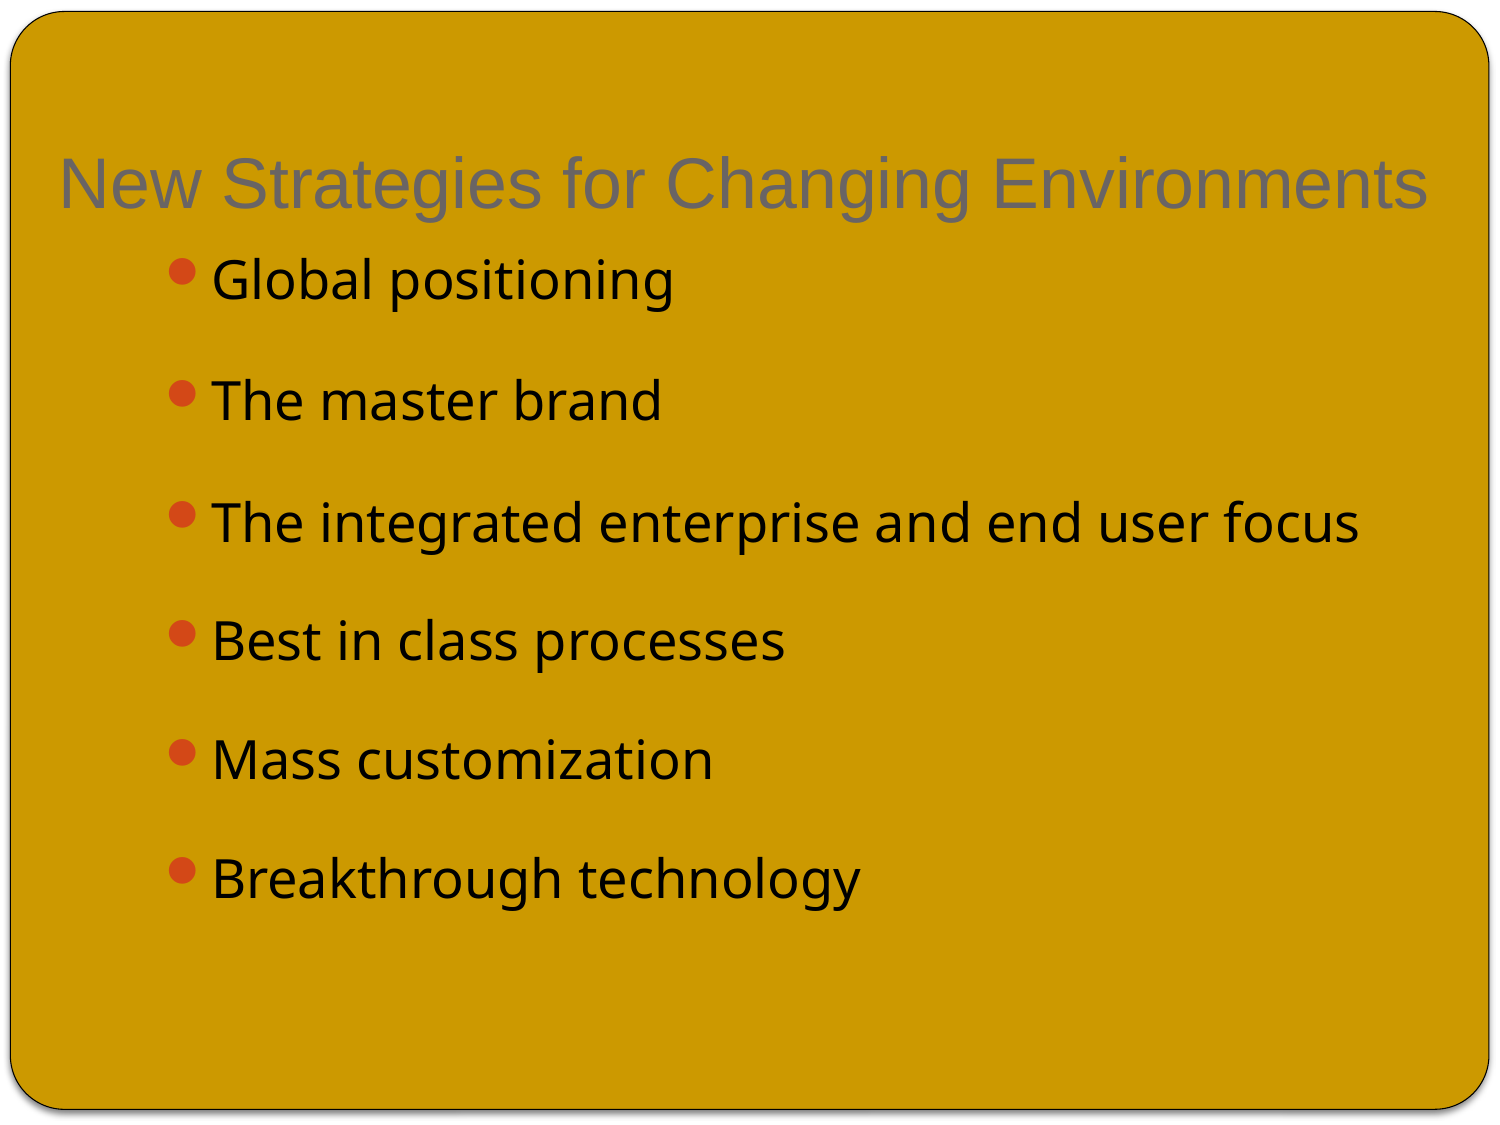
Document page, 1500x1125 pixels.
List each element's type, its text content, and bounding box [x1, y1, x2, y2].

list Global positioning The master brand The integrated enterprise and end user focus Best in class processes Mass customization Breakthrough technology [149, 237, 1426, 988]
title New Strategies for Changing Environments [12, 49, 1476, 238]
